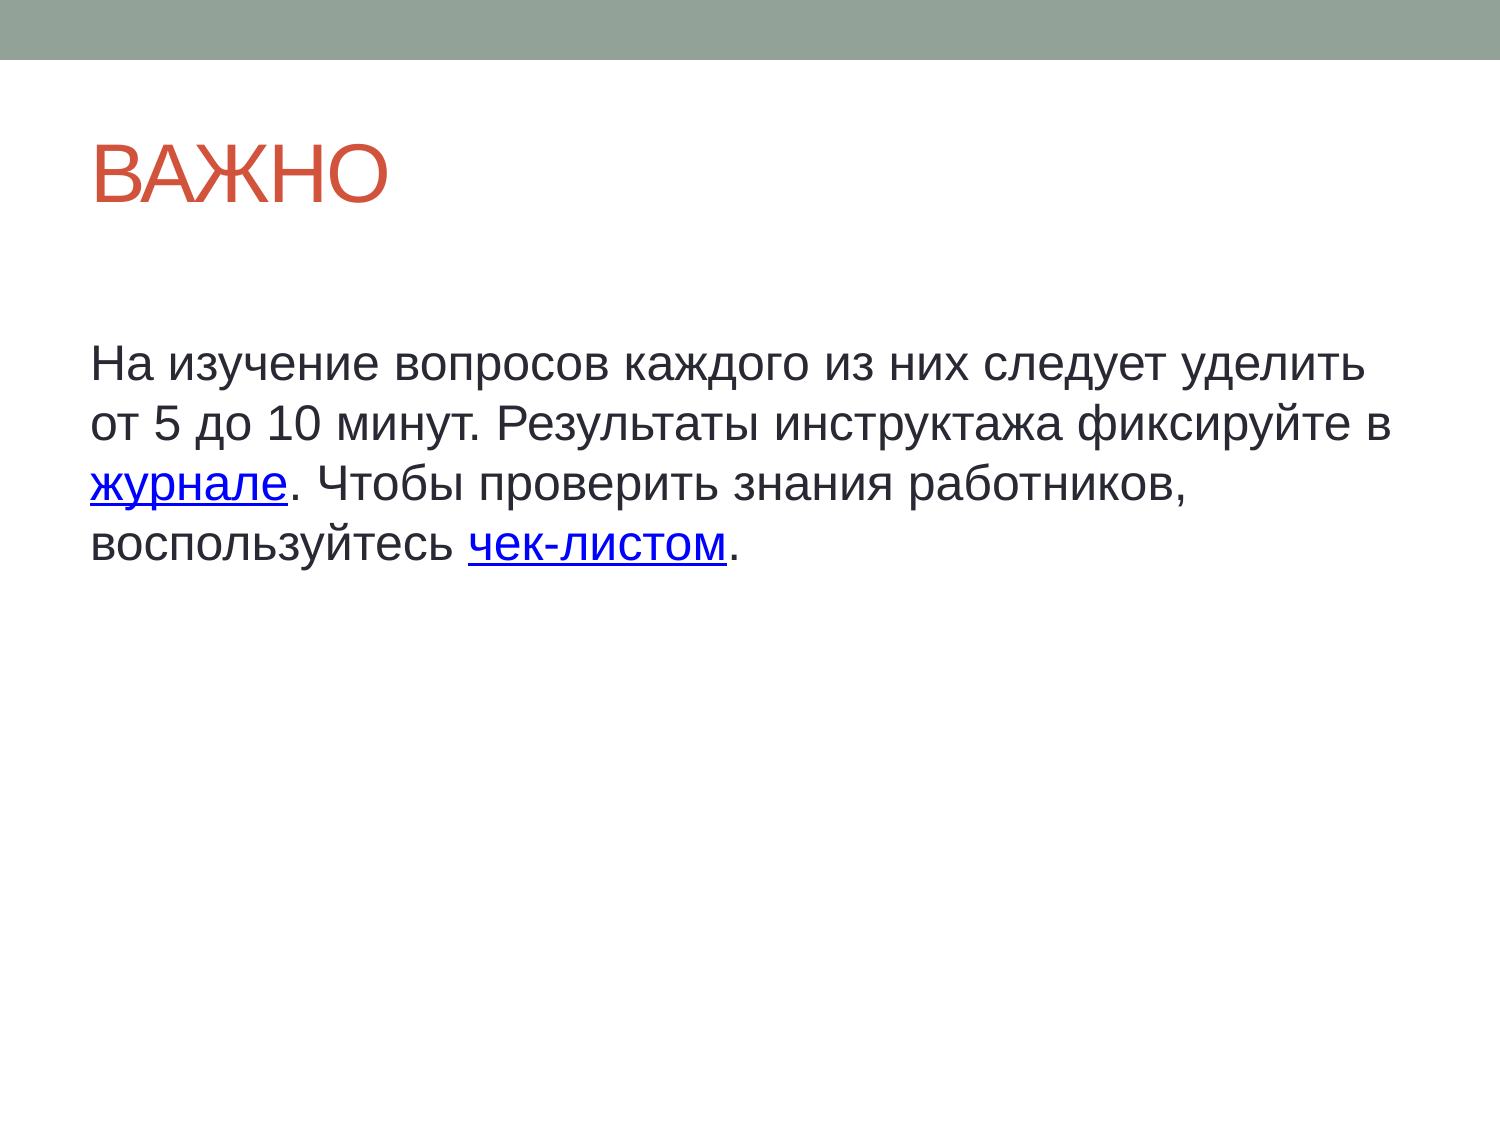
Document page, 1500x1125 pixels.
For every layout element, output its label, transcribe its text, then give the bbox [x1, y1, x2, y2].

list На изучение вопросов каждого из них следует уделить от 5 до 10 минут. Результаты инструктажа фиксируйте в журнале. Чтобы проверить знания работников, воспользуйтесь чек-листом. [75, 262, 1425, 1063]
title ВАЖНО [75, 87, 1425, 250]
